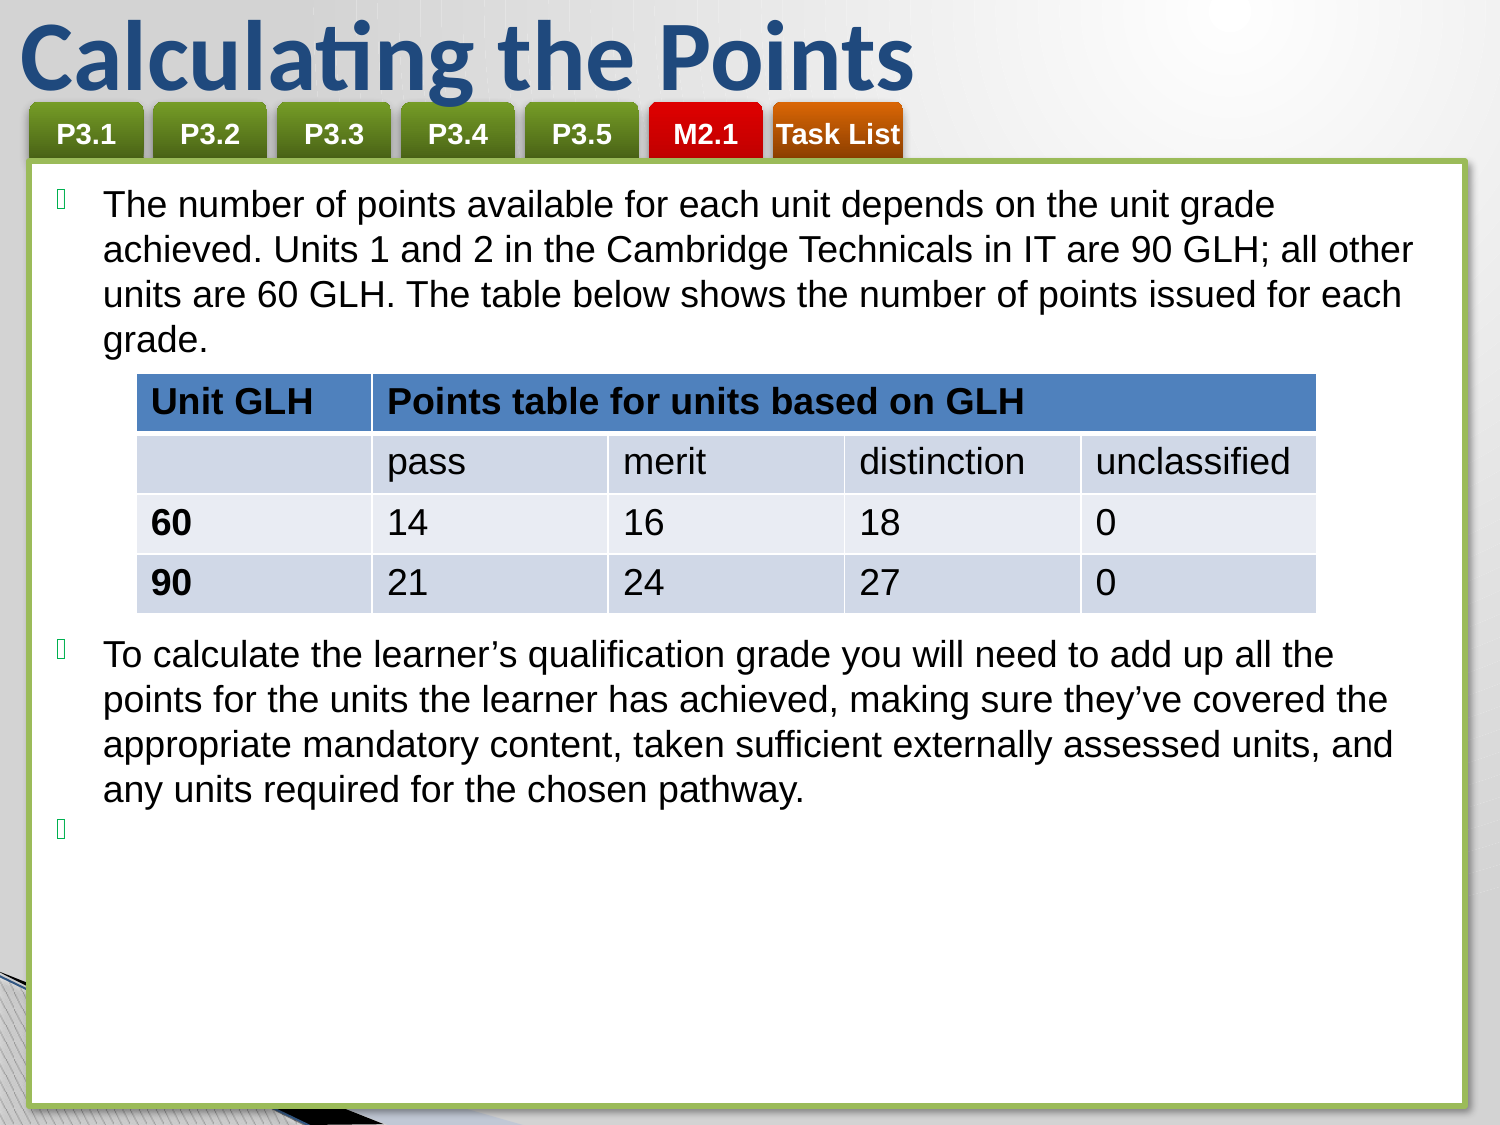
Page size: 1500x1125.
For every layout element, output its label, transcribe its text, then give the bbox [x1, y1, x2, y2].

table_cell 90 [137, 555, 371, 613]
table_cell unclassified [1082, 436, 1316, 493]
table_header Unit GLH [137, 374, 371, 431]
table_cell 21 [373, 555, 607, 613]
text_box e [551, 0, 603, 5]
table_cell 0 [1082, 555, 1316, 613]
table_cell merit [609, 436, 844, 493]
table_header Points table for units based on GLH [373, 374, 1316, 431]
table_cell 16 [609, 495, 844, 553]
text_box The number of points available for each unit depends on the unit grade achieved. Units 1 and 2 in the Cambridge Technicals in IT are 90 GLH; all other units are 60 GLH. The table below shows the number of points issued for each grade. To calculate the learner’s qualification grade you will need to add up all the points for the units the learner has achieved, making sure they’ve covered the appropriate mandatory content, taken sufficient externally assessed units, and any units required for the chosen pathway. [41, 172, 1447, 863]
title Calculating the Points [5, 0, 1270, 102]
table_cell [137, 436, 371, 493]
table_cell 24 [609, 555, 844, 613]
table_cell pass [373, 436, 607, 493]
table_cell 14 [373, 495, 607, 553]
table_cell 60 [137, 495, 371, 553]
table_cell 27 [845, 555, 1080, 613]
table_cell 0 [1082, 495, 1316, 553]
table_cell 18 [845, 495, 1080, 553]
table_cell distinction [845, 436, 1080, 493]
picture [281, 1114, 303, 1125]
